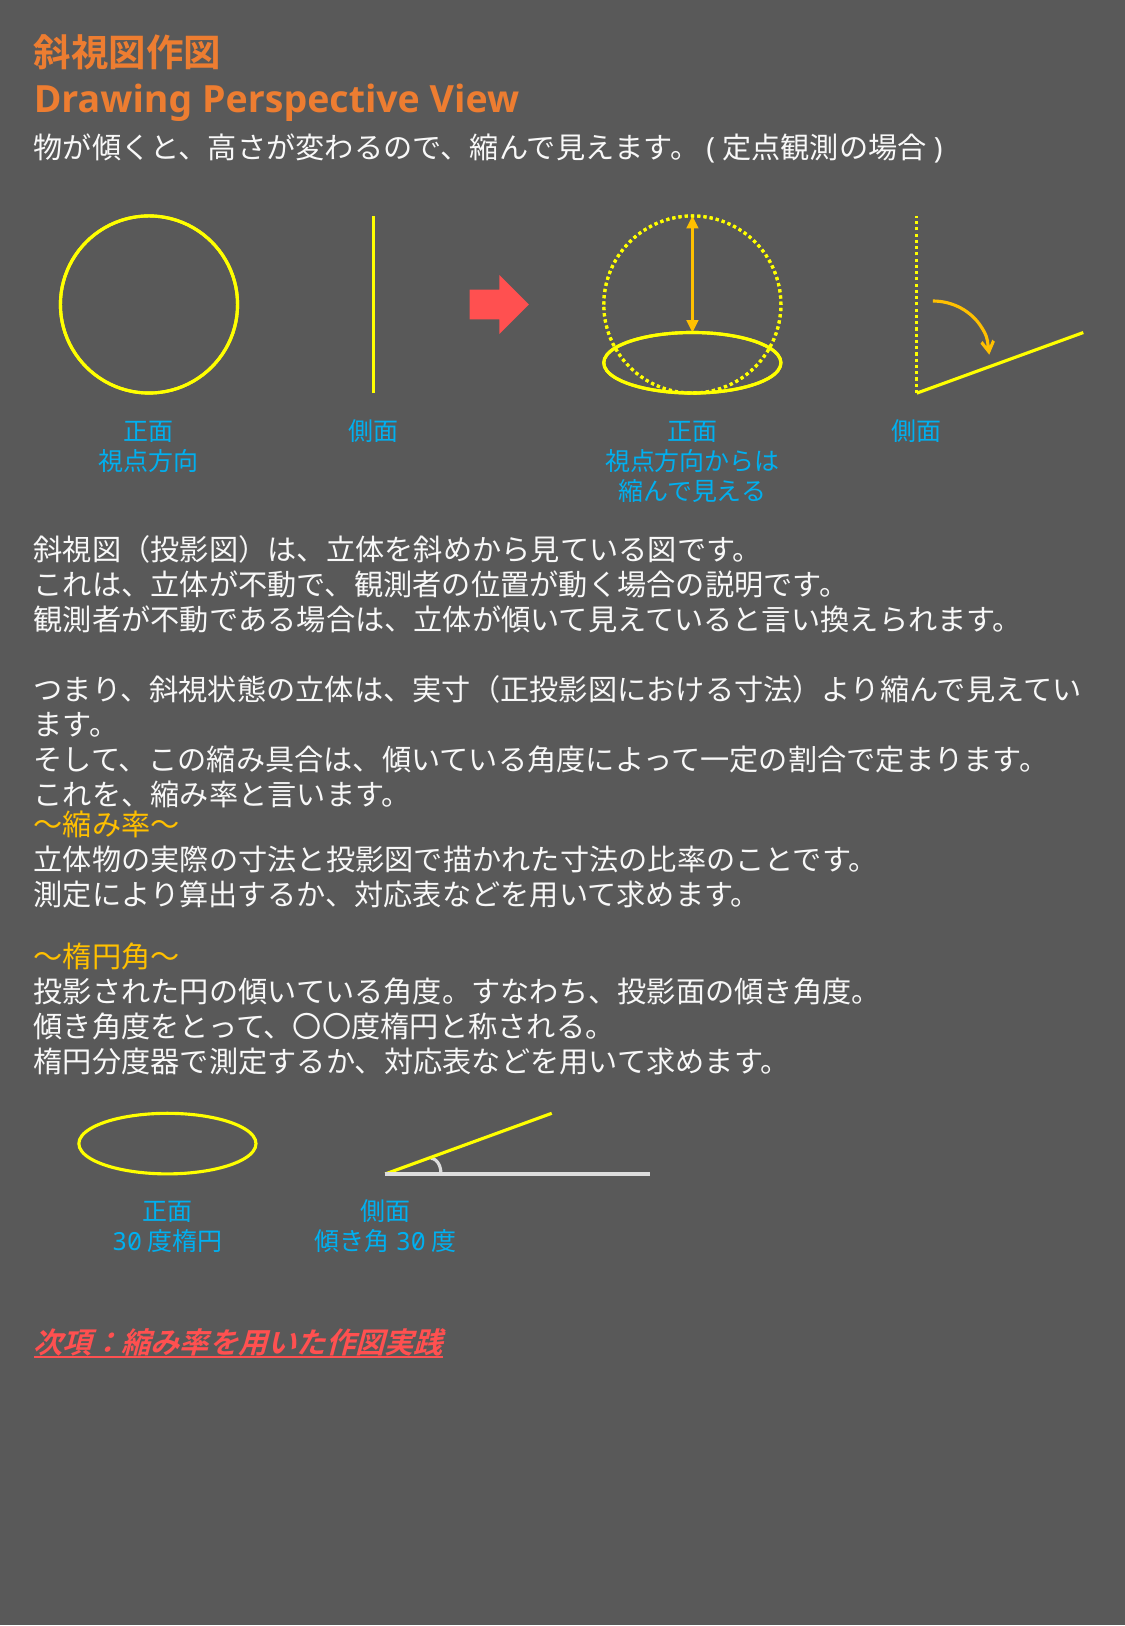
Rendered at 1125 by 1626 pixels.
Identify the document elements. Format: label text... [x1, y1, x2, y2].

text_box ～楕円角～ 投影された円の傾いている角度。すなわち、投影面の傾き角度。 傾き角度をとって、〇〇度楕円と称される。 楕円分度器で測定するか、対応表などを用いて求めます。 [19, 931, 1125, 1086]
text_box [703, 347, 783, 395]
text_box [602, 214, 783, 395]
text_box 側面 [876, 407, 957, 453]
text_box ～縮み率～ 立体物の実際の寸法と投影図で描かれた寸法の比率のことです。 測定により算出するか、対応表などを用いて求めます。 [19, 819, 1125, 919]
text_box [932, 299, 995, 355]
text_box [602, 347, 681, 395]
text_box [77, 1111, 258, 1176]
text_box 正面 30度楕円 [97, 1188, 238, 1264]
text_box [430, 1158, 443, 1172]
text_box 斜視図作図 Drawing Perspective View [19, 21, 1125, 122]
text_box [58, 214, 240, 395]
text_box 斜視図（投影図）は、立体を斜めから見ている図です。 これは、立体が不動で、観測者の位置が動く場合の説明です。 観測者が不動である場合は、立体が傾いて見えていると言い換えられます。 つまり、斜視状態の立体は、実寸（正投影図における寸法）より縮んで見えています。 そして、この縮み具合は、傾いている角度によって一定の割合で定まります。 これを、縮み率と言います。 [19, 523, 1125, 819]
text_box [468, 271, 531, 338]
text_box 次項：縮み率を用いた作図実践 [19, 1316, 1125, 1367]
text_box 正面 視点方向からは 縮んで見える [590, 407, 795, 513]
text_box 側面 [334, 407, 414, 453]
text_box 正面 視点方向 [84, 407, 214, 483]
text_box 物が傾くと、高さが変わるので、縮んで見えます。(定点観測の場合) [19, 122, 1125, 172]
text_box 側面 傾き角30度 [300, 1188, 472, 1264]
